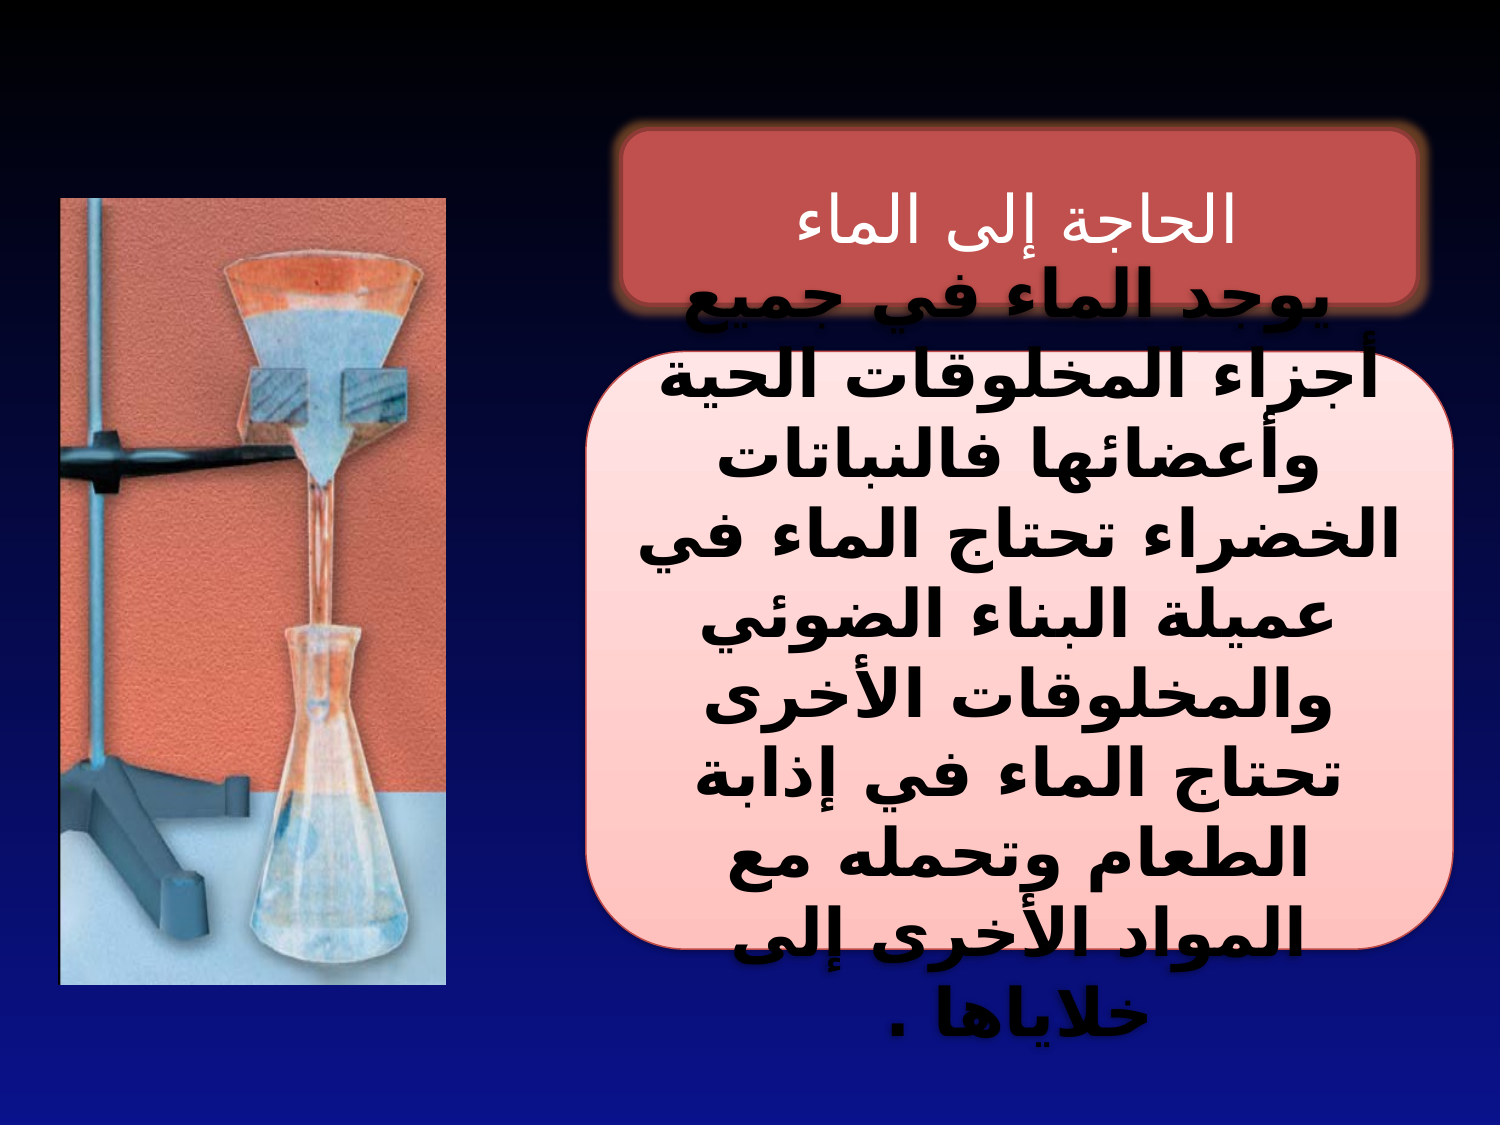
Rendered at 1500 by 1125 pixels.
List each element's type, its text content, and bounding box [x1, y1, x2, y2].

text_box يوجد الماء في جميع أجزاء المخلوقات الحية وأعضائها فالنباتات الخضراء تحتاج الماء في عميلة البناء الضوئي والمخلوقات الأخرى تحتاج الماء في إذابة الطعام وتحمله مع المواد الأخرى إلى خلاياها . [585, 350, 1454, 950]
text_box الحاجة إلى الماء [618, 126, 1421, 307]
picture [58, 198, 446, 985]
